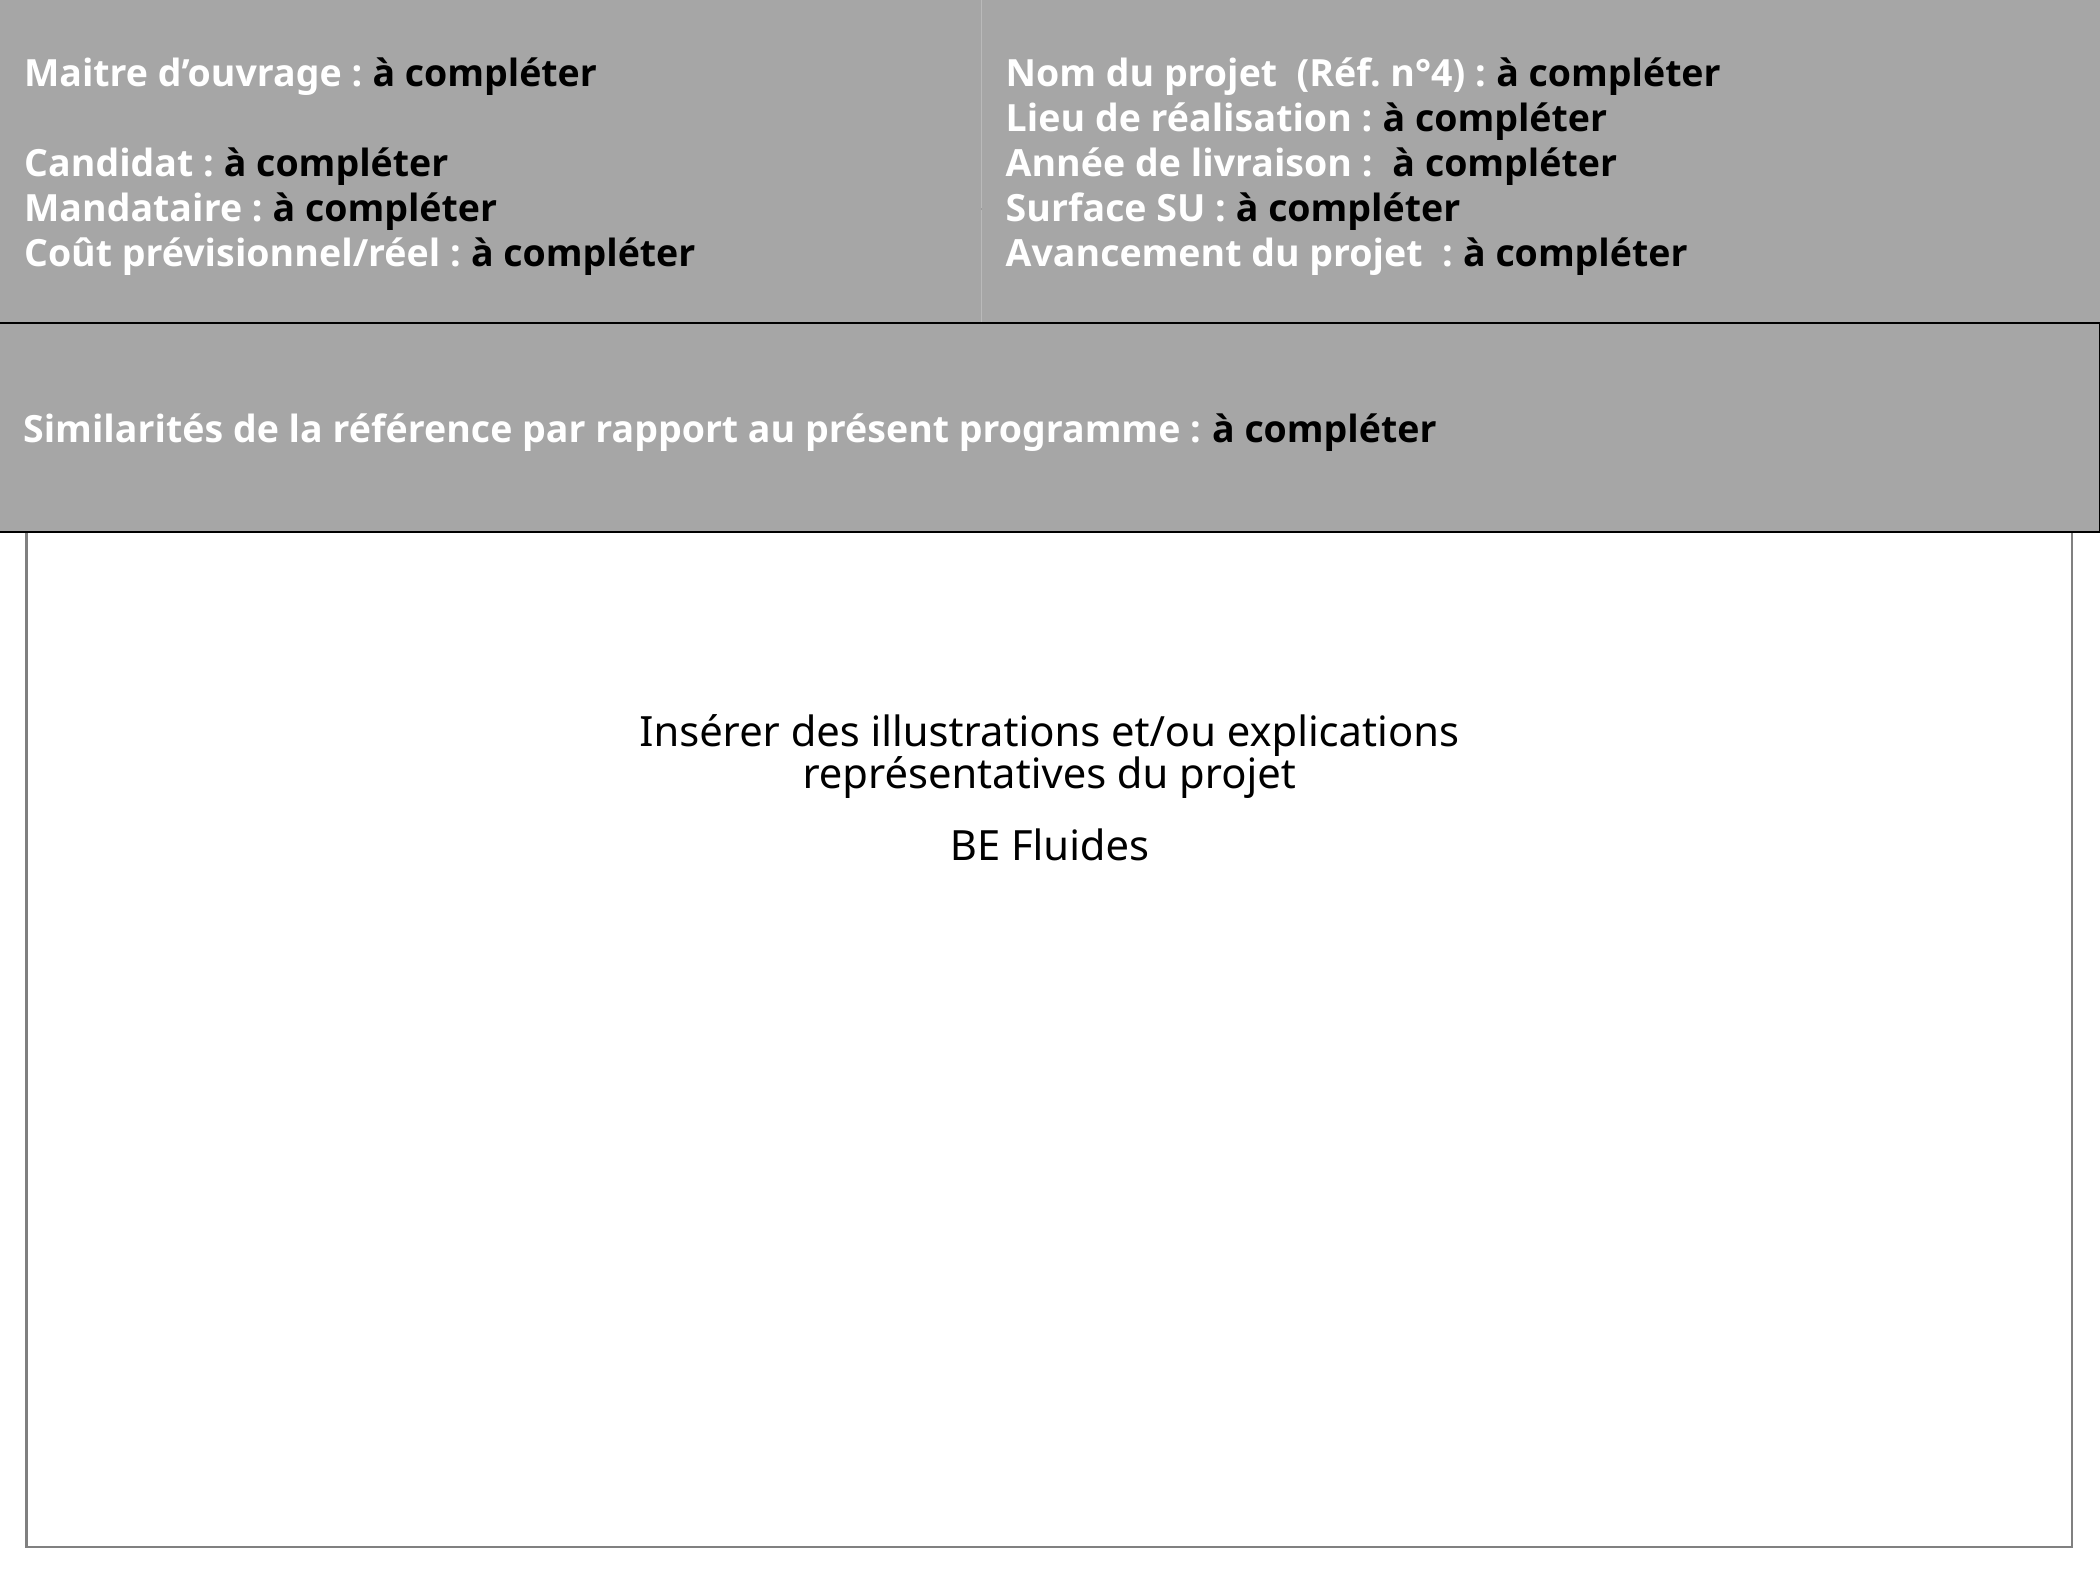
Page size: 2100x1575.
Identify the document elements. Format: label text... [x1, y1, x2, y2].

text_box Nom du projet (Réf. n°4) : à compléter Lieu de réalisation : à compléter Année de livraison : à compléter Surface SU : à compléter Avancement du projet : à compléter [982, 0, 2100, 322]
text_box Maitre d’ouvrage : à compléter Candidat : à compléter Mandataire : à compléter Coût prévisionnel/réel : à compléter [0, 0, 982, 322]
text_box Similarités de la référence par rapport au présent programme : à compléter [0, 322, 2100, 533]
text_box [25, 533, 2073, 1548]
text_box Insérer des illustrations et/ou explications représentatives du projet BE Fluides [521, 704, 1578, 877]
